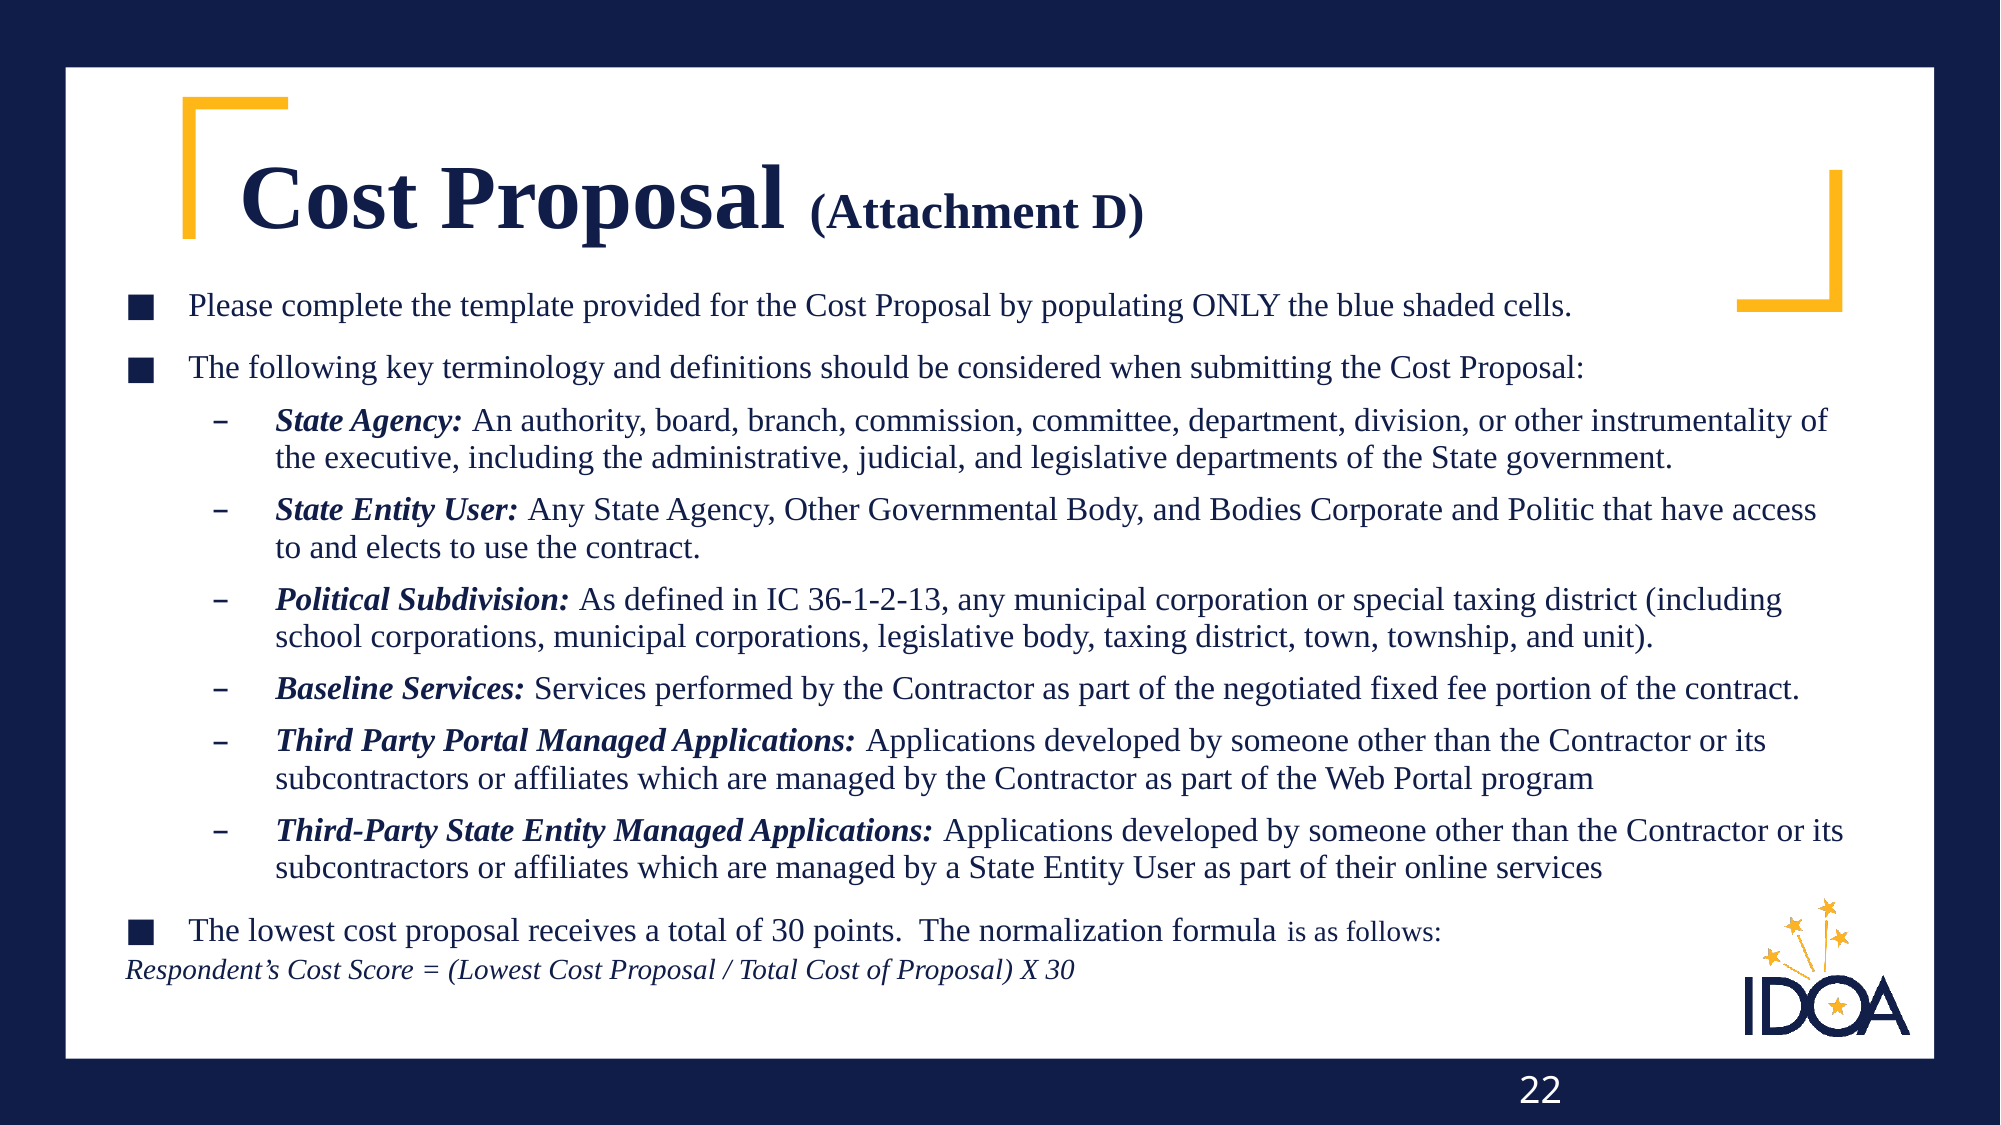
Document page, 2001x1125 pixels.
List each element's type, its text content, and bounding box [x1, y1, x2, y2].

title Cost Proposal (Attachment D) [225, 142, 1800, 278]
picture [1702, 857, 1959, 1114]
list Please complete the template provided for the Cost Proposal by populating ONLY the blue shaded cells. The following key terminology and definitions should be considered when submitting the Cost Proposal: State Agency: An authority, board, branch, commission, committee, department, division, or other instrumentality of the executive, including the administrative, judicial, and legislative departments of the State government. State Entity User: Any State Agency, Other Governmental Body, and Bodies Corporate and Politic that have access to and elects to use the contract. Political Subdivision: As defined in IC 36-1-2-13, any municipal corporation or special taxing district (including school corporations, municipal corporations, legislative body, taxing district, town, township, and unit). Baseline Services: Services performed by the Contractor as part of the negotiated fixed fee portion of the contract. Third Party Portal Managed Applications: Applications developed by someone other than the Contractor or its subcontractors or affiliates which are managed by the Contractor as part of the Web Portal program Third-Party State Entity Managed Applications: Applications developed by someone other than the Contractor or its subcontractors or affiliates which are managed by a State Entity User as part of their online services The lowest cost proposal receives a total of 30 points. The normalization formula is as follows: Respondent’s Cost Score = (Lowest Cost Proposal / Total Cost of Proposal) X 30 [110, 278, 1868, 937]
slide_number 22 [1504, 1058, 1767, 1125]
